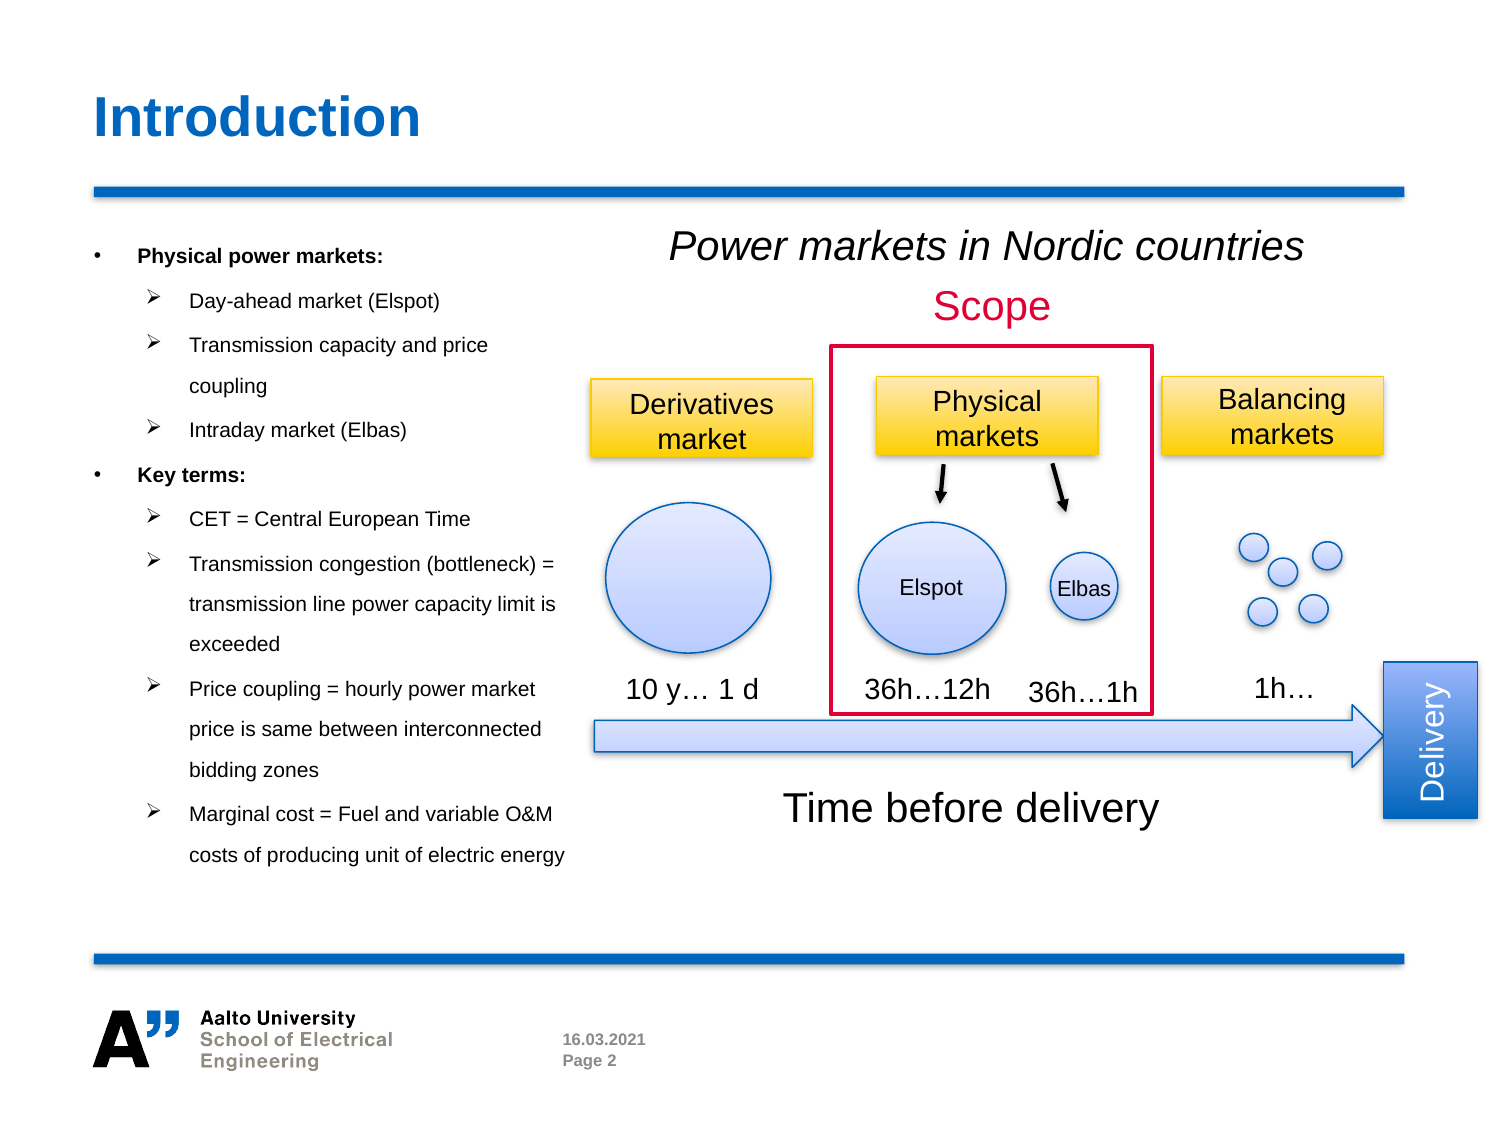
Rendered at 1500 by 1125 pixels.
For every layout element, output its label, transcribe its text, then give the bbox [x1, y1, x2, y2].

text_box [876, 376, 896, 455]
text_box 36h…12h [849, 663, 1015, 713]
picture [35, 953, 449, 1125]
text_box [1079, 376, 1099, 455]
text_box [1374, 376, 1384, 455]
text_box [590, 378, 610, 457]
text_box 10 y… 1 d [610, 663, 776, 713]
text_box Balancing markets [1191, 373, 1374, 458]
text_box [1057, 608, 1111, 621]
text_box Power markets in Nordic countries [653, 211, 1404, 277]
list Physical power markets: Day-ahead market (Elspot) Transmission capacity and price coupling Intraday market (Elbas) Key terms: CET = Central European Time Transmission congestion (bottleneck) = transmission line power capacity limit is exceeded Price coupling = hourly power market price is same between interconnected bidding zones Marginal cost = Fuel and variable O&M costs of producing unit of electric energy [93, 228, 571, 907]
slide_number Page 2 [562, 1050, 816, 1071]
text_box [1311, 541, 1343, 571]
title Introduction [93, 80, 1369, 228]
text_box [794, 378, 813, 457]
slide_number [562, 1029, 816, 1050]
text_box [939, 463, 944, 505]
text_box [1247, 597, 1279, 627]
text_box [1298, 593, 1329, 624]
text_box Elspot [884, 564, 1015, 608]
text_box Time before delivery [615, 773, 1328, 838]
text_box Scope [918, 277, 1167, 337]
text_box [1383, 661, 1478, 819]
text_box [1161, 376, 1191, 455]
text_box [857, 521, 1004, 655]
text_box 1h… [1239, 661, 1405, 712]
text_box Derivatives market [610, 378, 794, 463]
text_box Elbas [1042, 566, 1134, 608]
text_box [1052, 463, 1067, 513]
text_box [1238, 532, 1270, 563]
text_box [829, 344, 1154, 716]
text_box [604, 501, 772, 654]
text_box Physical markets [896, 374, 1079, 460]
text_box Delivery [1402, 600, 1458, 818]
text_box [593, 712, 1378, 769]
text_box [1267, 557, 1299, 587]
text_box [1056, 551, 1113, 566]
text_box 36h…1h [1013, 666, 1179, 716]
